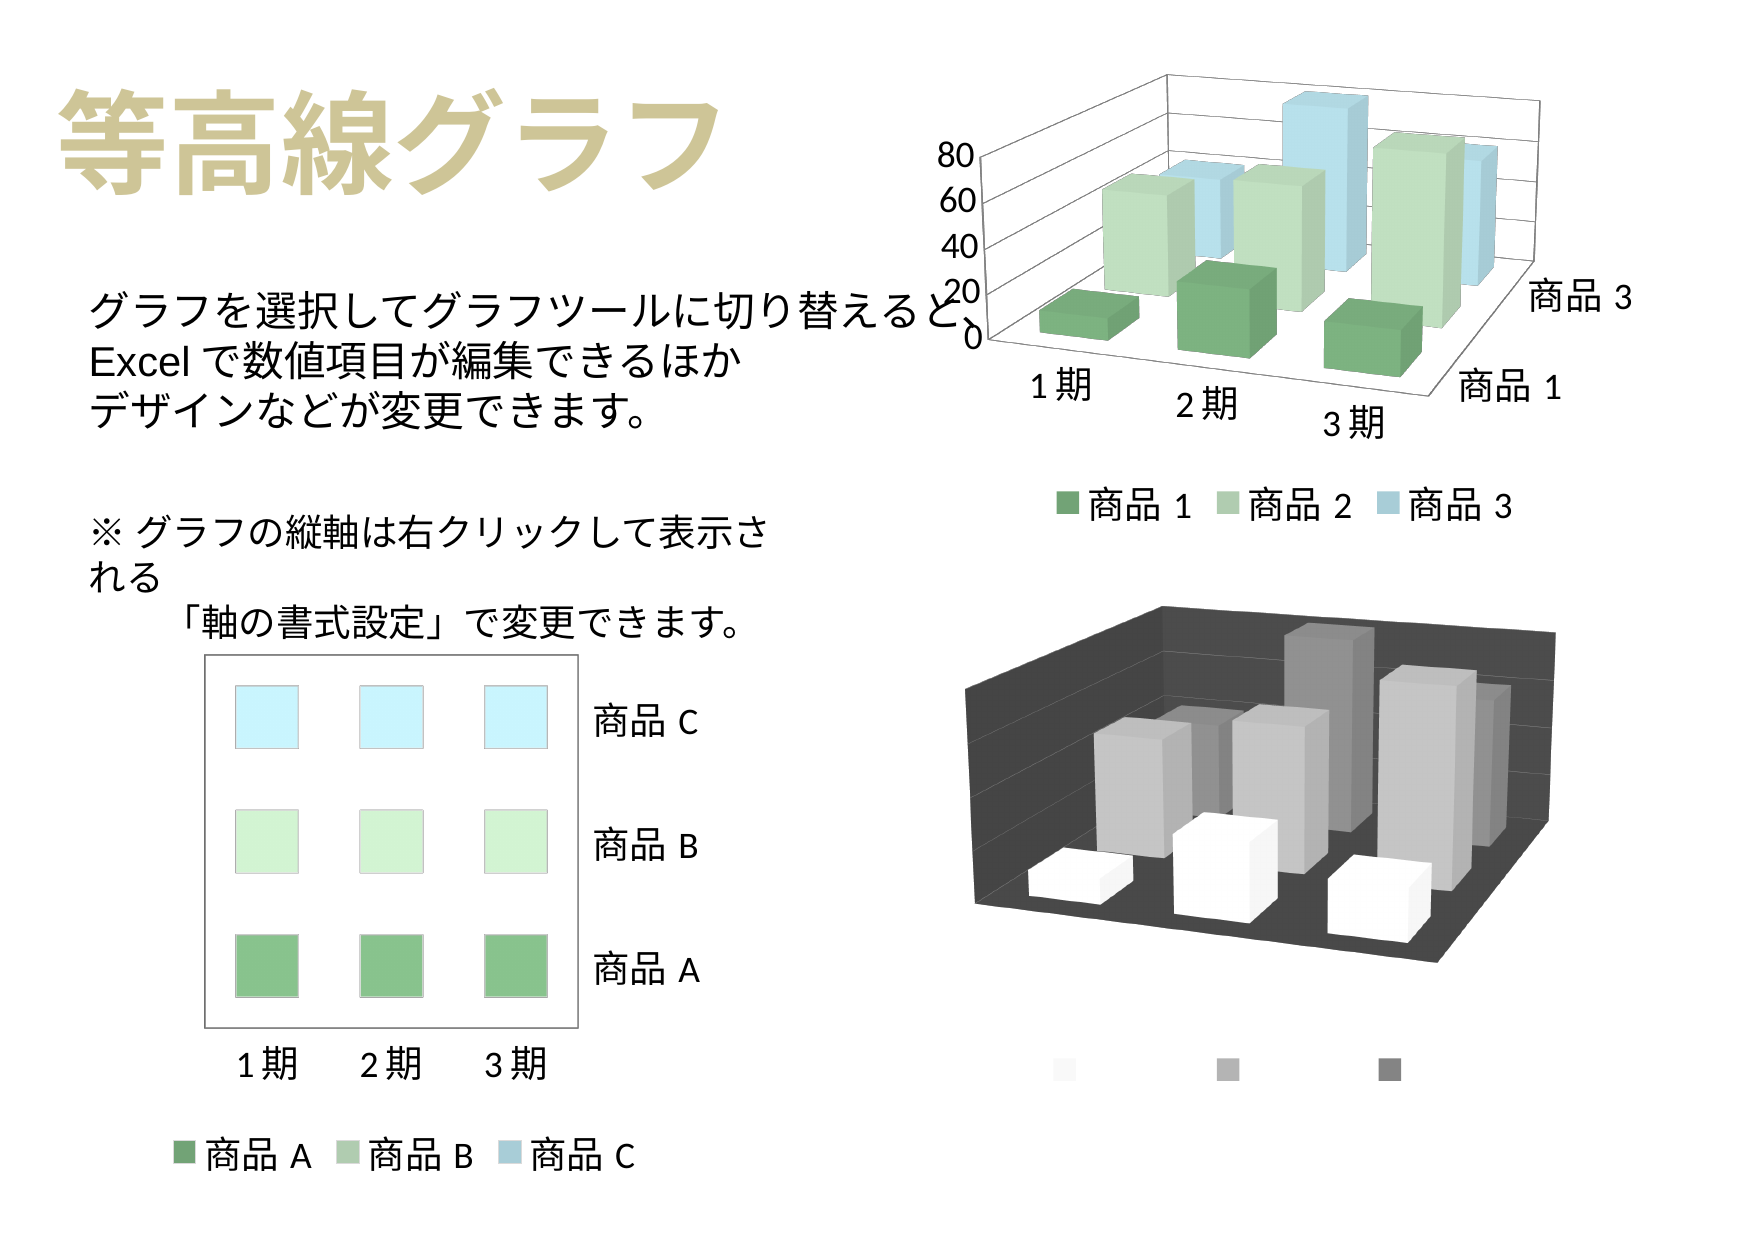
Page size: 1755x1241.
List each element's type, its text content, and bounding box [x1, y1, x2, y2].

text_box ※グラフの縦軸は右クリックして表示される 「軸の書式設定」で変更できます。 [73, 502, 818, 605]
chart [0, 596, 1705, 1188]
chart [864, 64, 1705, 538]
text_box グラフを選択してグラフツールに切り替えると、 Excelで数値項目が編集できるほか デザインなどが変更できます。 [73, 277, 858, 443]
text_box 等高線グラフ [41, 64, 747, 215]
